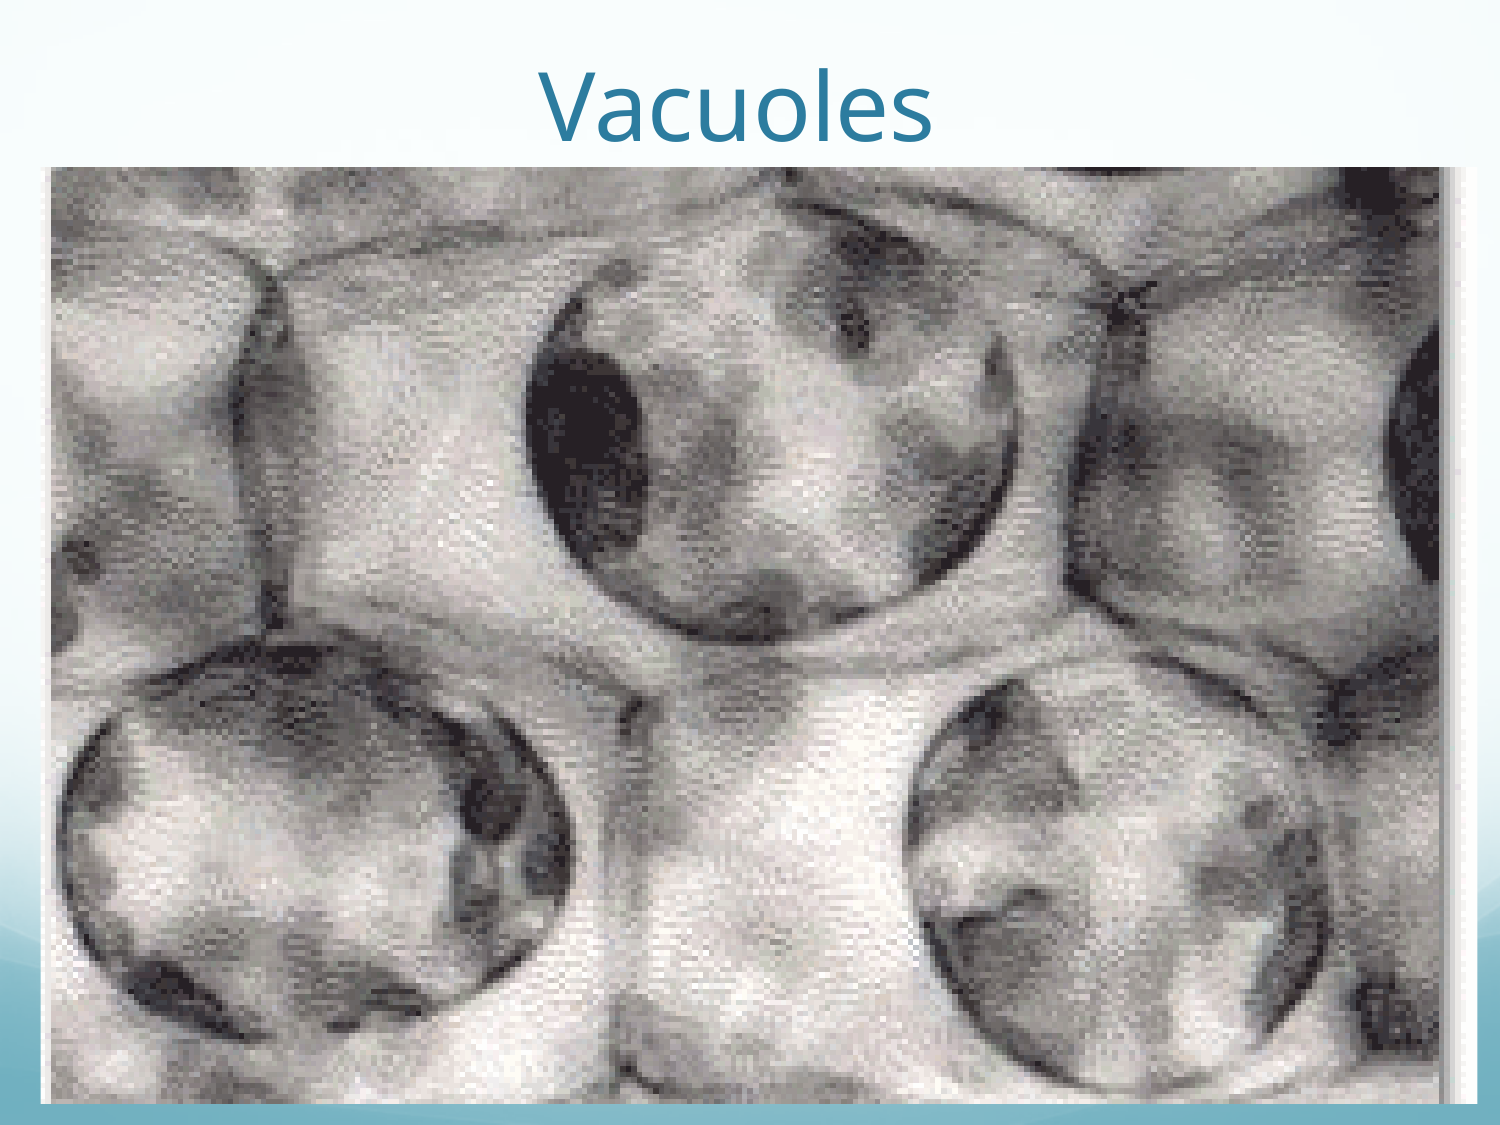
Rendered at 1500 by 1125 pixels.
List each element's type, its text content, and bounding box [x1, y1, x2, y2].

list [40, 167, 1478, 1105]
title Vacuoles [90, 17, 1410, 163]
